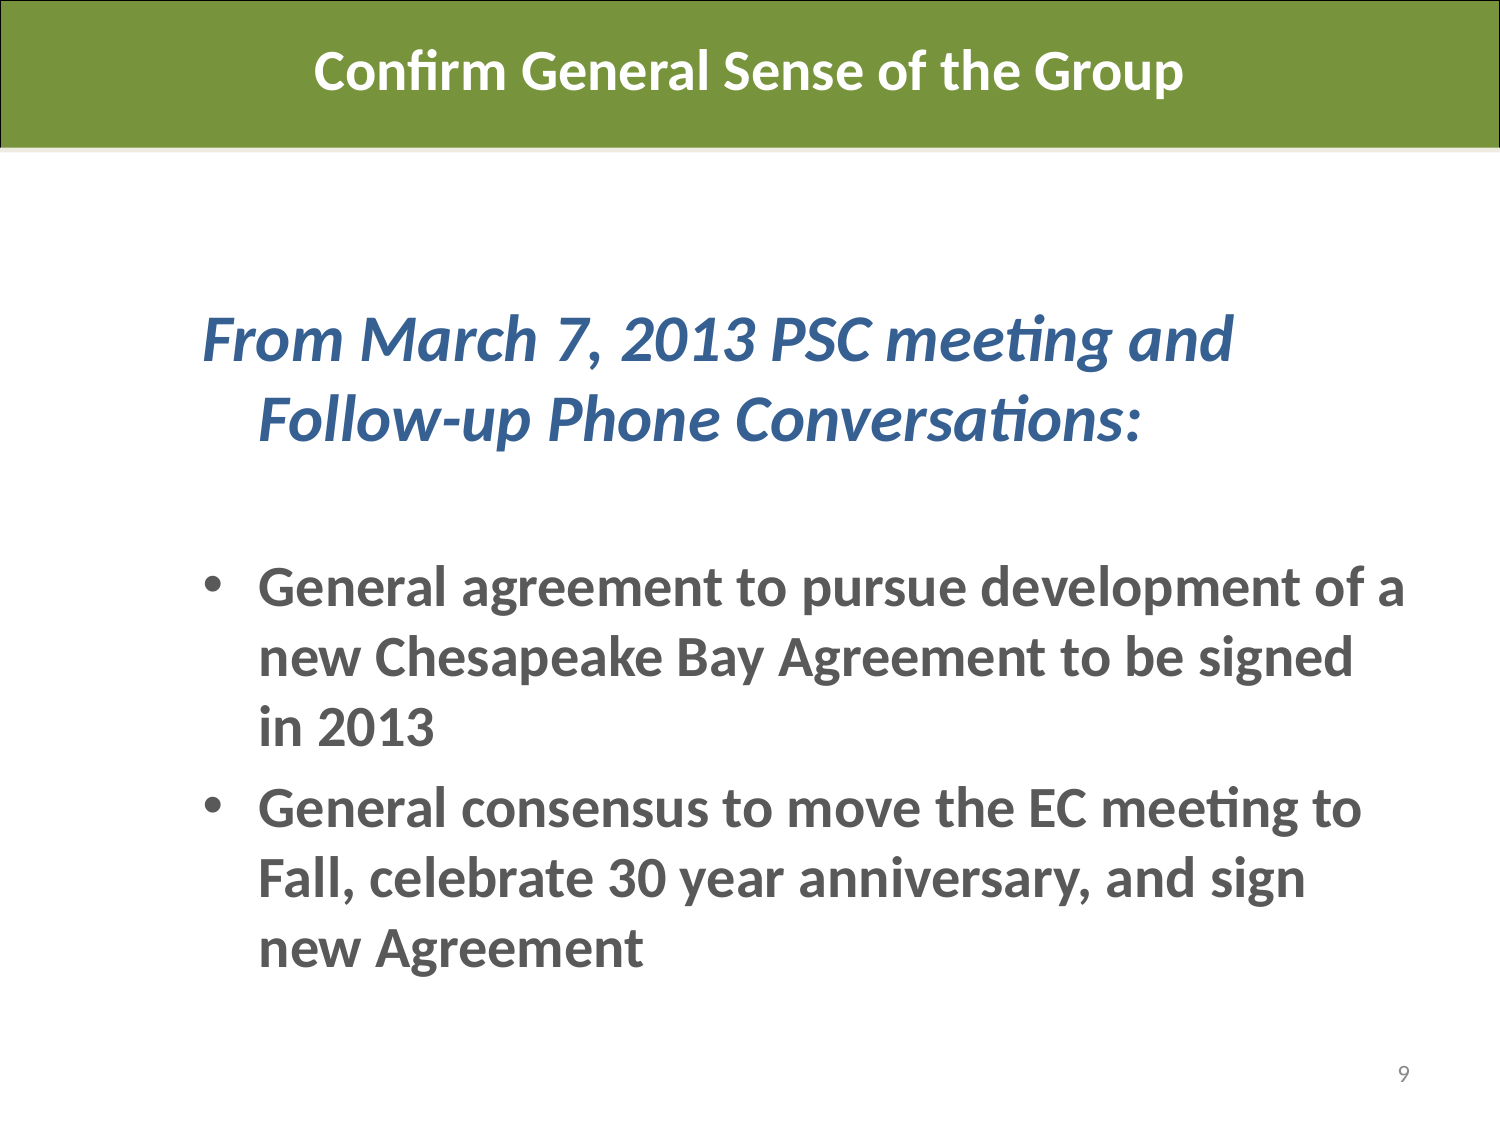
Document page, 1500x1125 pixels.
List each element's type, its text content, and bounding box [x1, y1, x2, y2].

list From March 7, 2013 PSC meeting and Follow-up Phone Conversations: General agreement to pursue development of a new Chesapeake Bay Agreement to be signed in 2013 General consensus to move the EC meeting to Fall, celebrate 30 year anniversary, and sign new Agreement [187, 287, 1425, 1013]
slide_number 9 [1074, 1042, 1425, 1103]
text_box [0, 0, 1500, 151]
